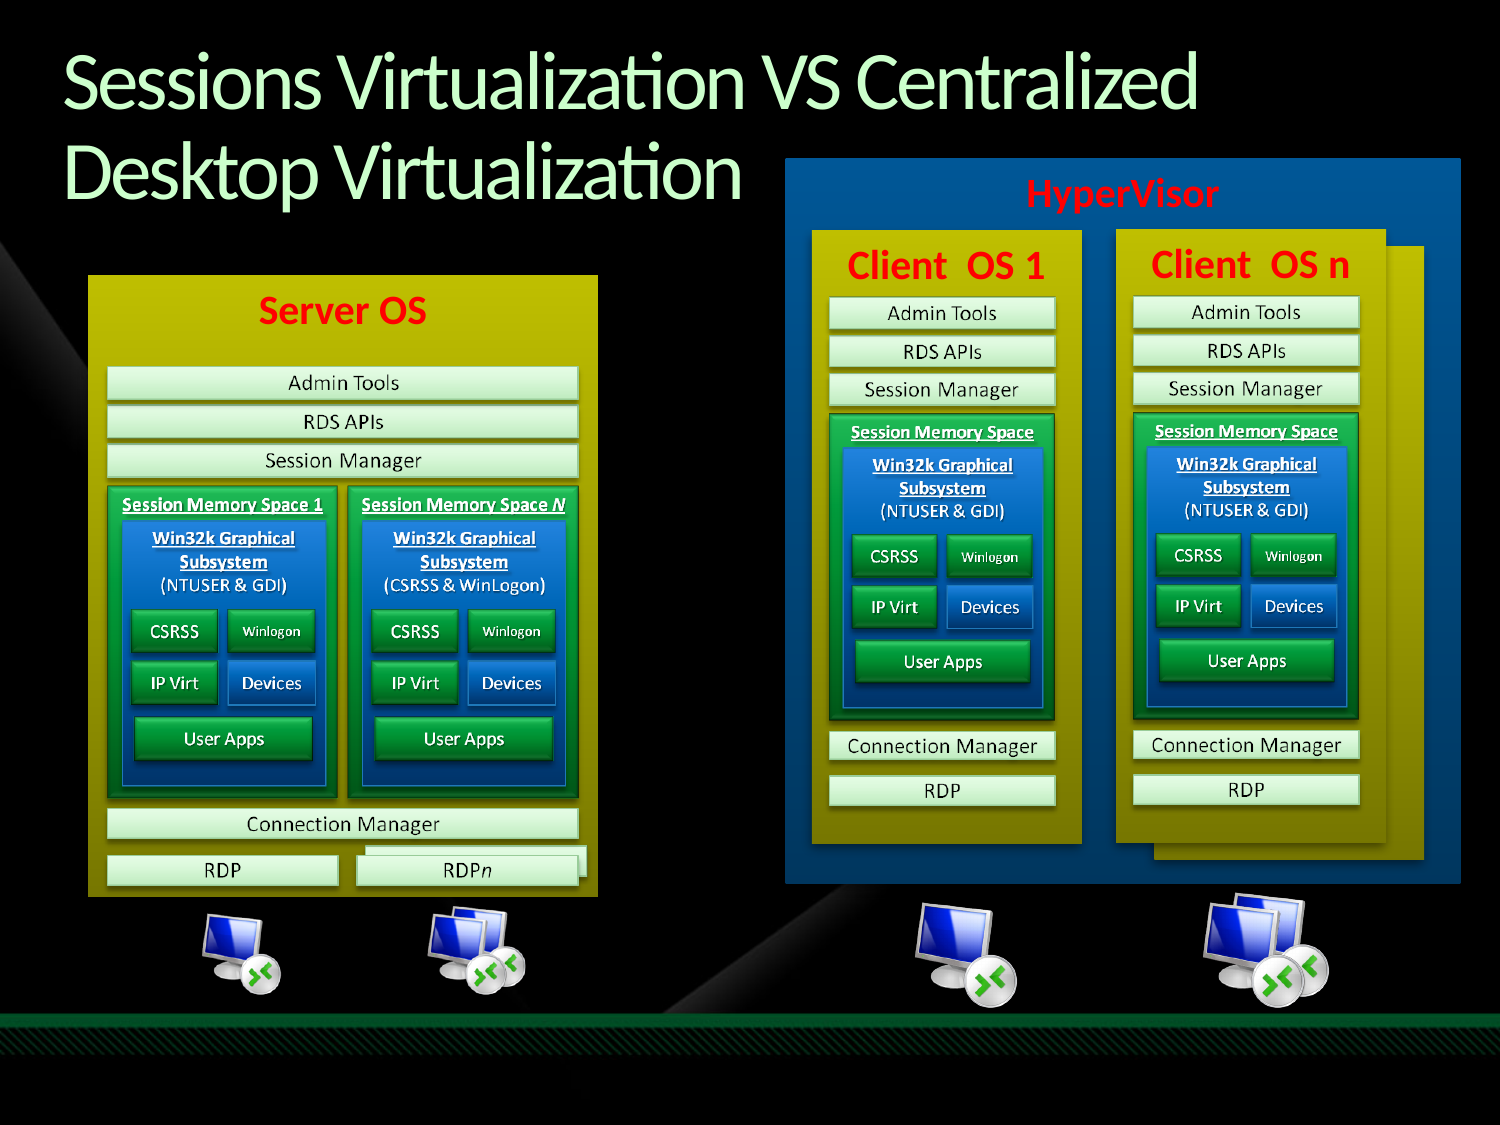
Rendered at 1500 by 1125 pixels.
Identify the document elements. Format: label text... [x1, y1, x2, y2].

text_box Client OS [1154, 246, 1425, 860]
text_box HyperVisor [785, 158, 1461, 884]
title Sessions Virtualization VS Centralized Desktop Virtualization [62, 37, 1438, 220]
text_box Client OS n [1116, 229, 1387, 843]
picture [0, 0, 1500, 1125]
text_box Client OS 1 [811, 230, 1082, 844]
text_box Server OS [88, 275, 598, 897]
